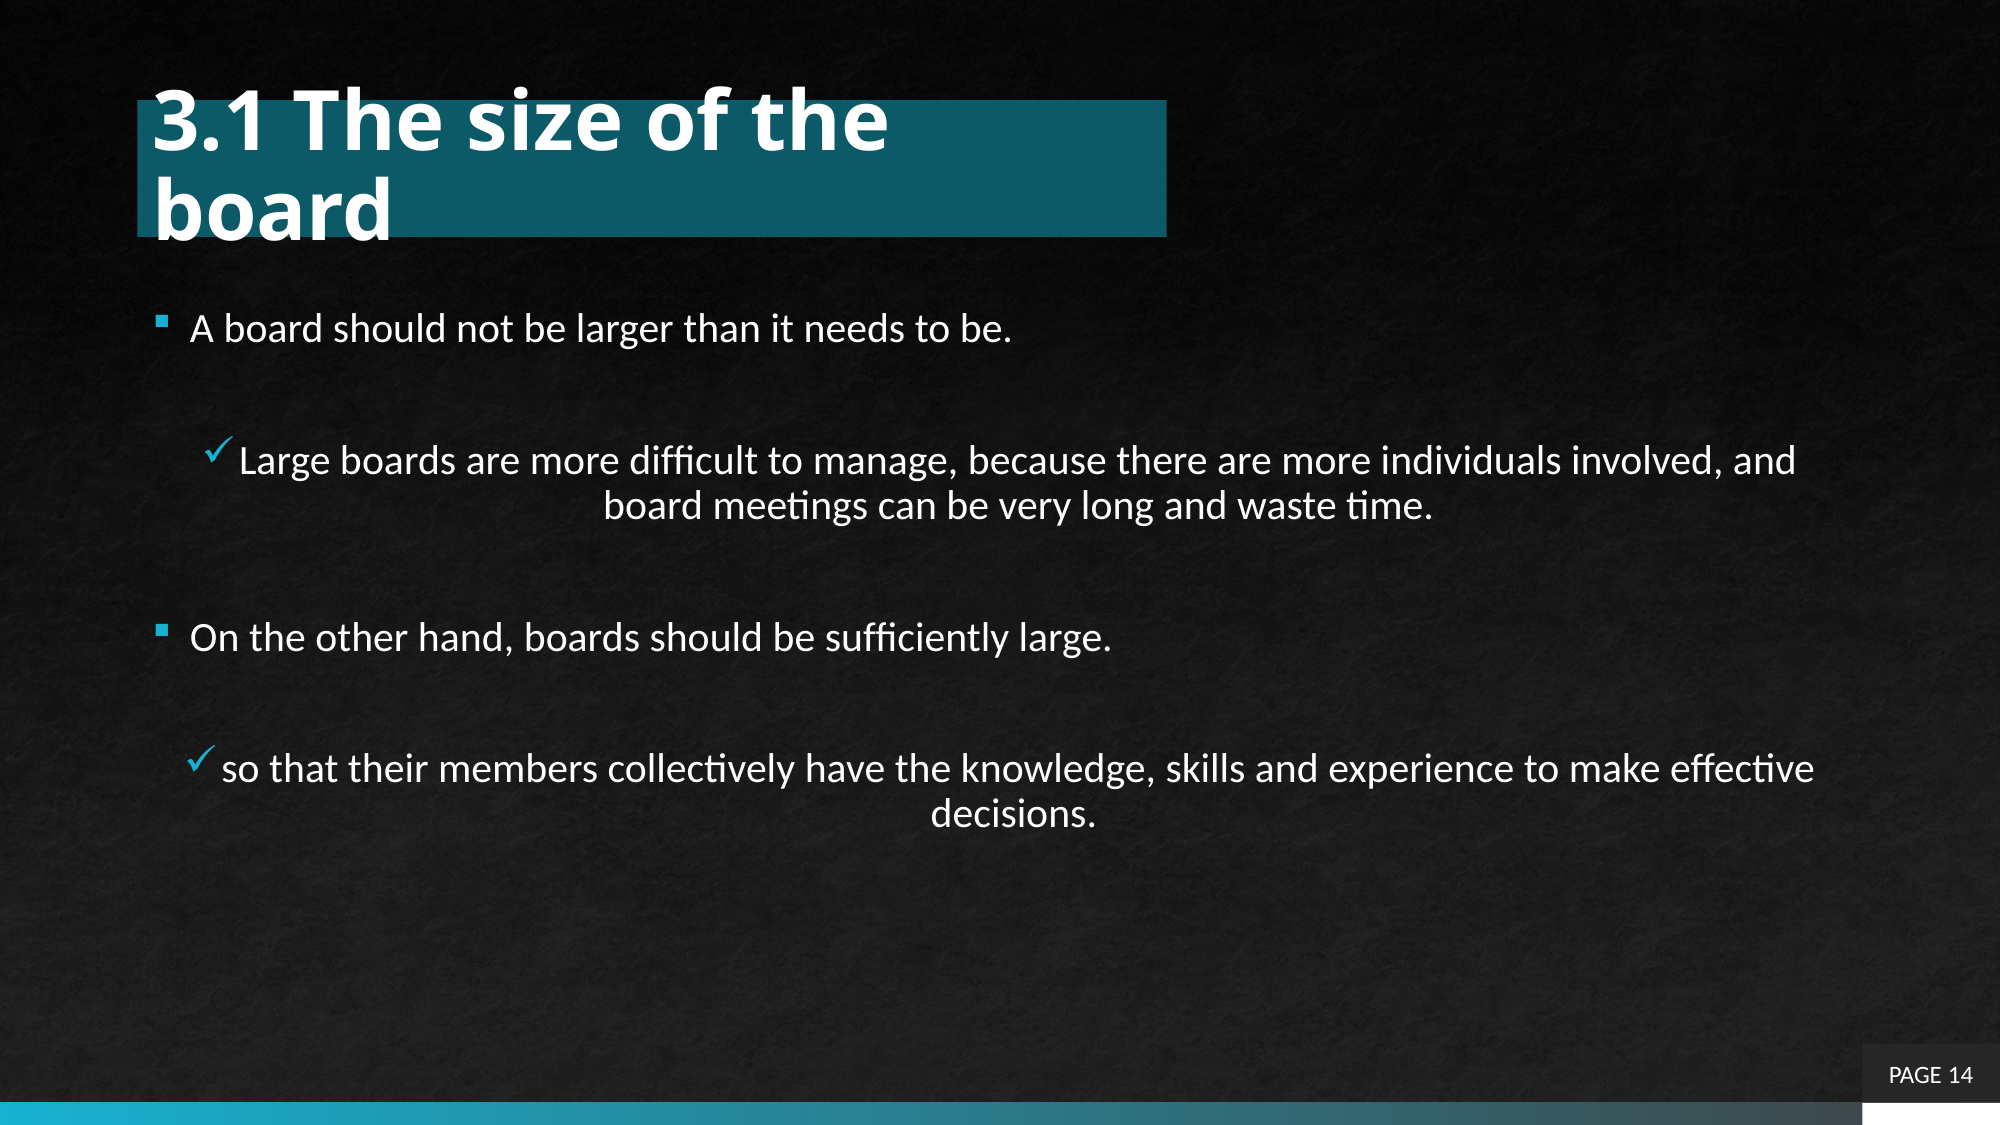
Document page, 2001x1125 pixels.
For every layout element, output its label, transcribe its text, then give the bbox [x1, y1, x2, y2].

picture [0, 0, 2000, 1103]
slide_number PAGE 14 [1862, 1043, 2000, 1103]
title 3.1 The size of the board [137, 100, 1167, 237]
list A board should not be larger than it needs to be. Large boards are more difﬁcult to manage, because there are more individuals involved, and board meetings can be very long and waste time. On the other hand, boards should be sufﬁciently large. so that their members collectively have the knowledge, skills and experience to make effective decisions. [137, 299, 1863, 1014]
